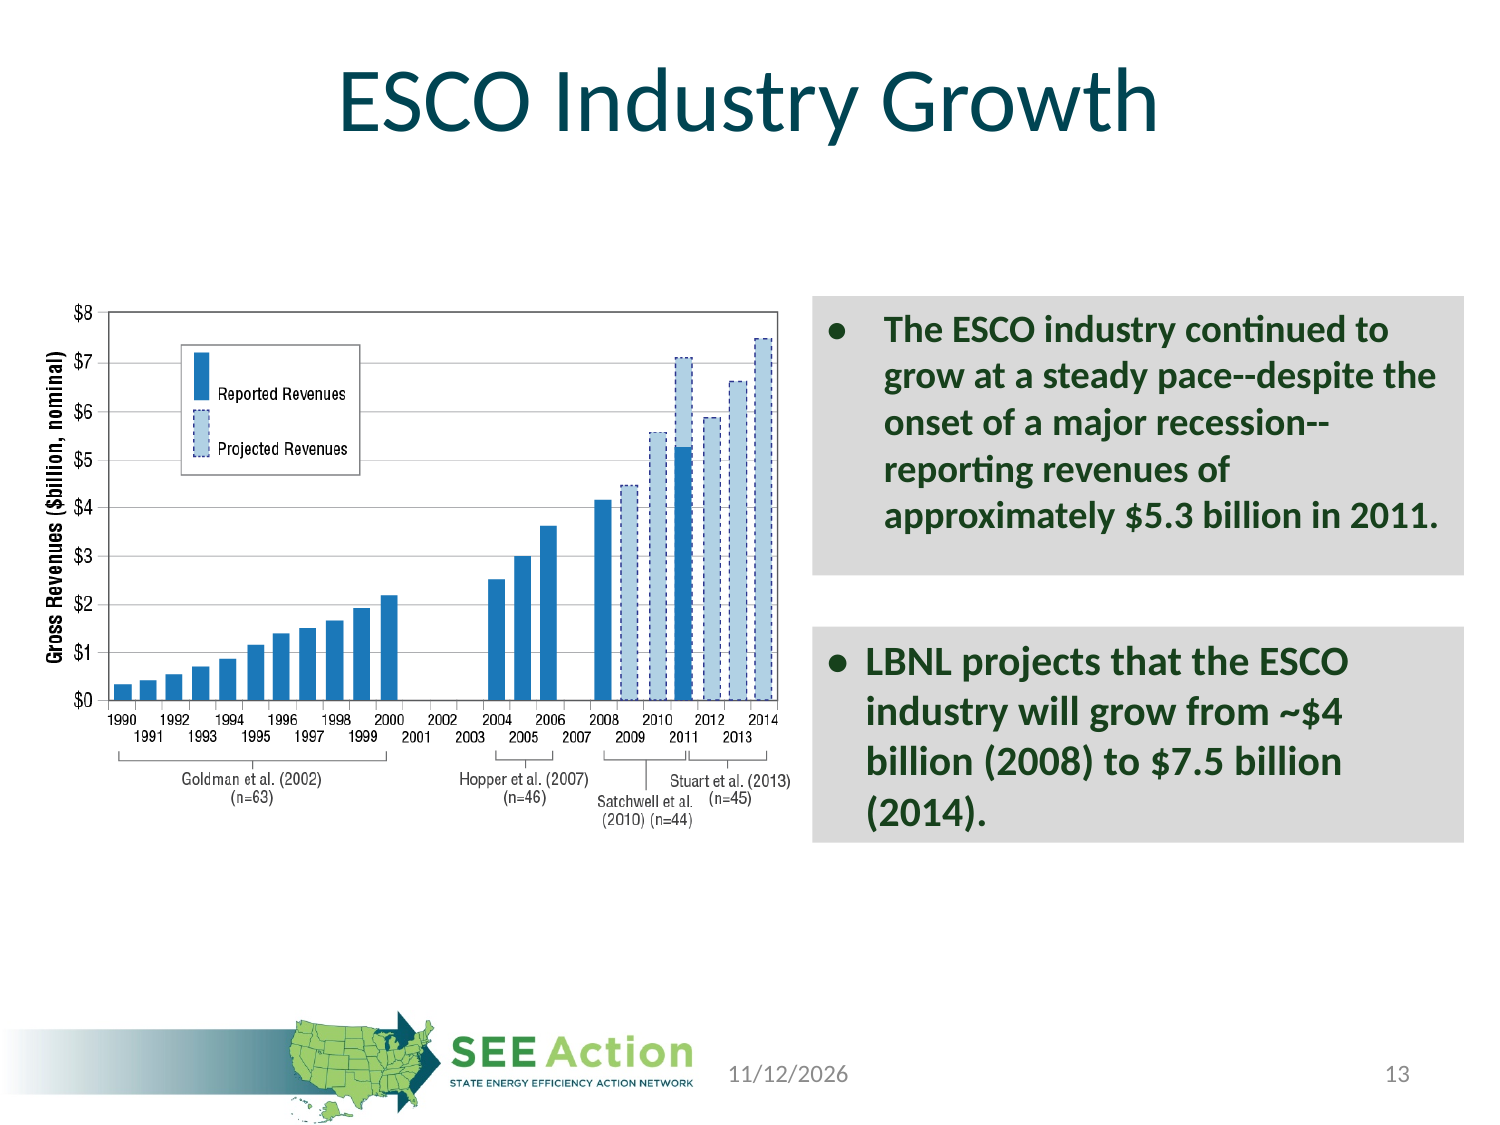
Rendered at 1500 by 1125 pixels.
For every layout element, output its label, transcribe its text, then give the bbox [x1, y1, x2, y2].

slide_number 12 [1074, 1042, 1425, 1103]
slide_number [712, 1042, 1063, 1103]
picture [37, 295, 796, 835]
title ESCO Industry Growth [74, 0, 1426, 189]
list • The ESCO industry continued to grow at a steady pace--despite the onset of a major recession--reporting revenues of approximately $5.3 billion in 2011. [812, 295, 1465, 576]
text_box • LBNL projects that the ESCO industry will grow from ~$4 billion (2008) to $7.5 billion (2014). [812, 626, 1464, 843]
picture [0, 1010, 713, 1125]
